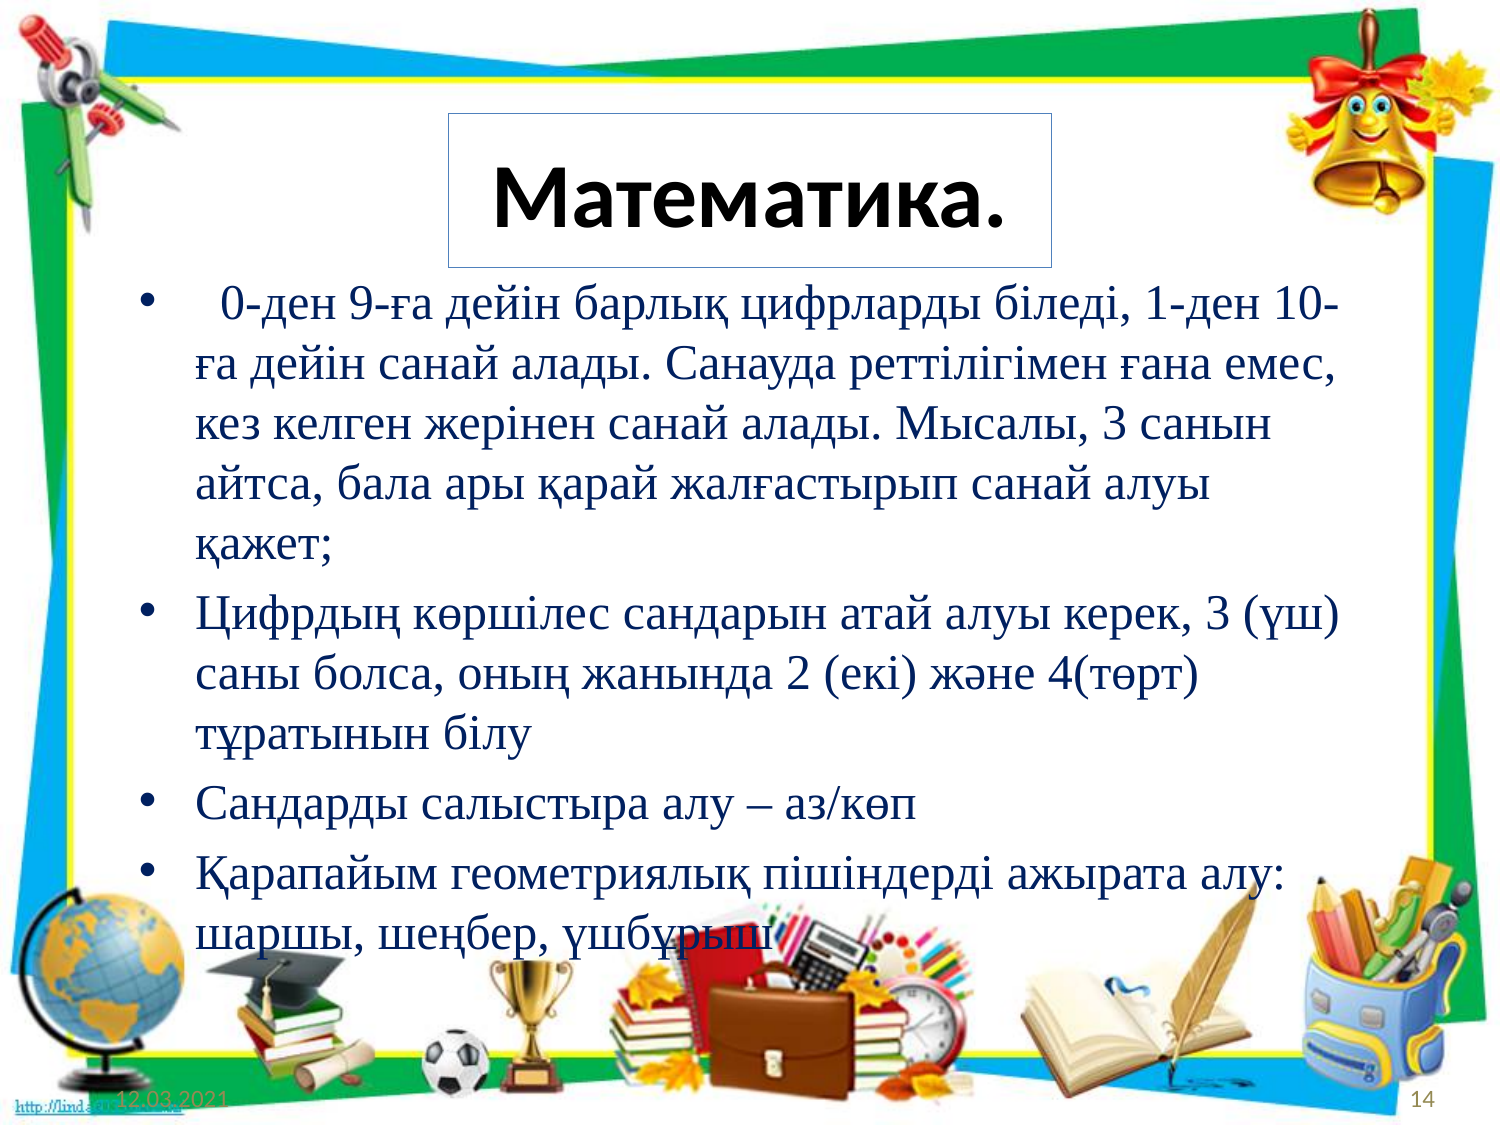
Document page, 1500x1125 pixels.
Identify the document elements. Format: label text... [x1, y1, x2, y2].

picture [0, 0, 1500, 1125]
title Математика. [448, 113, 1052, 261]
list 0-ден 9-ға дейін барлық цифрларды біледі, 1-ден 10-ға дейін санай алады. Санауда реттілігімен ғана емес, кез келген жерінен санай алады. Мысалы, 3 санын айтса, бала ары қарай жалғастырып санай алуы қажет; Цифрдың көршілес сандарын атай алуы керек, 3 (үш) саны болса, оның жанында 2 (екі) және 4(төрт) тұратынын білу Сандарды салыстыра алу – аз/көп Қарапайым геометриялық пішіндерді ажырата алу: шаршы, шеңбер, үшбұрыш [123, 261, 1376, 1030]
